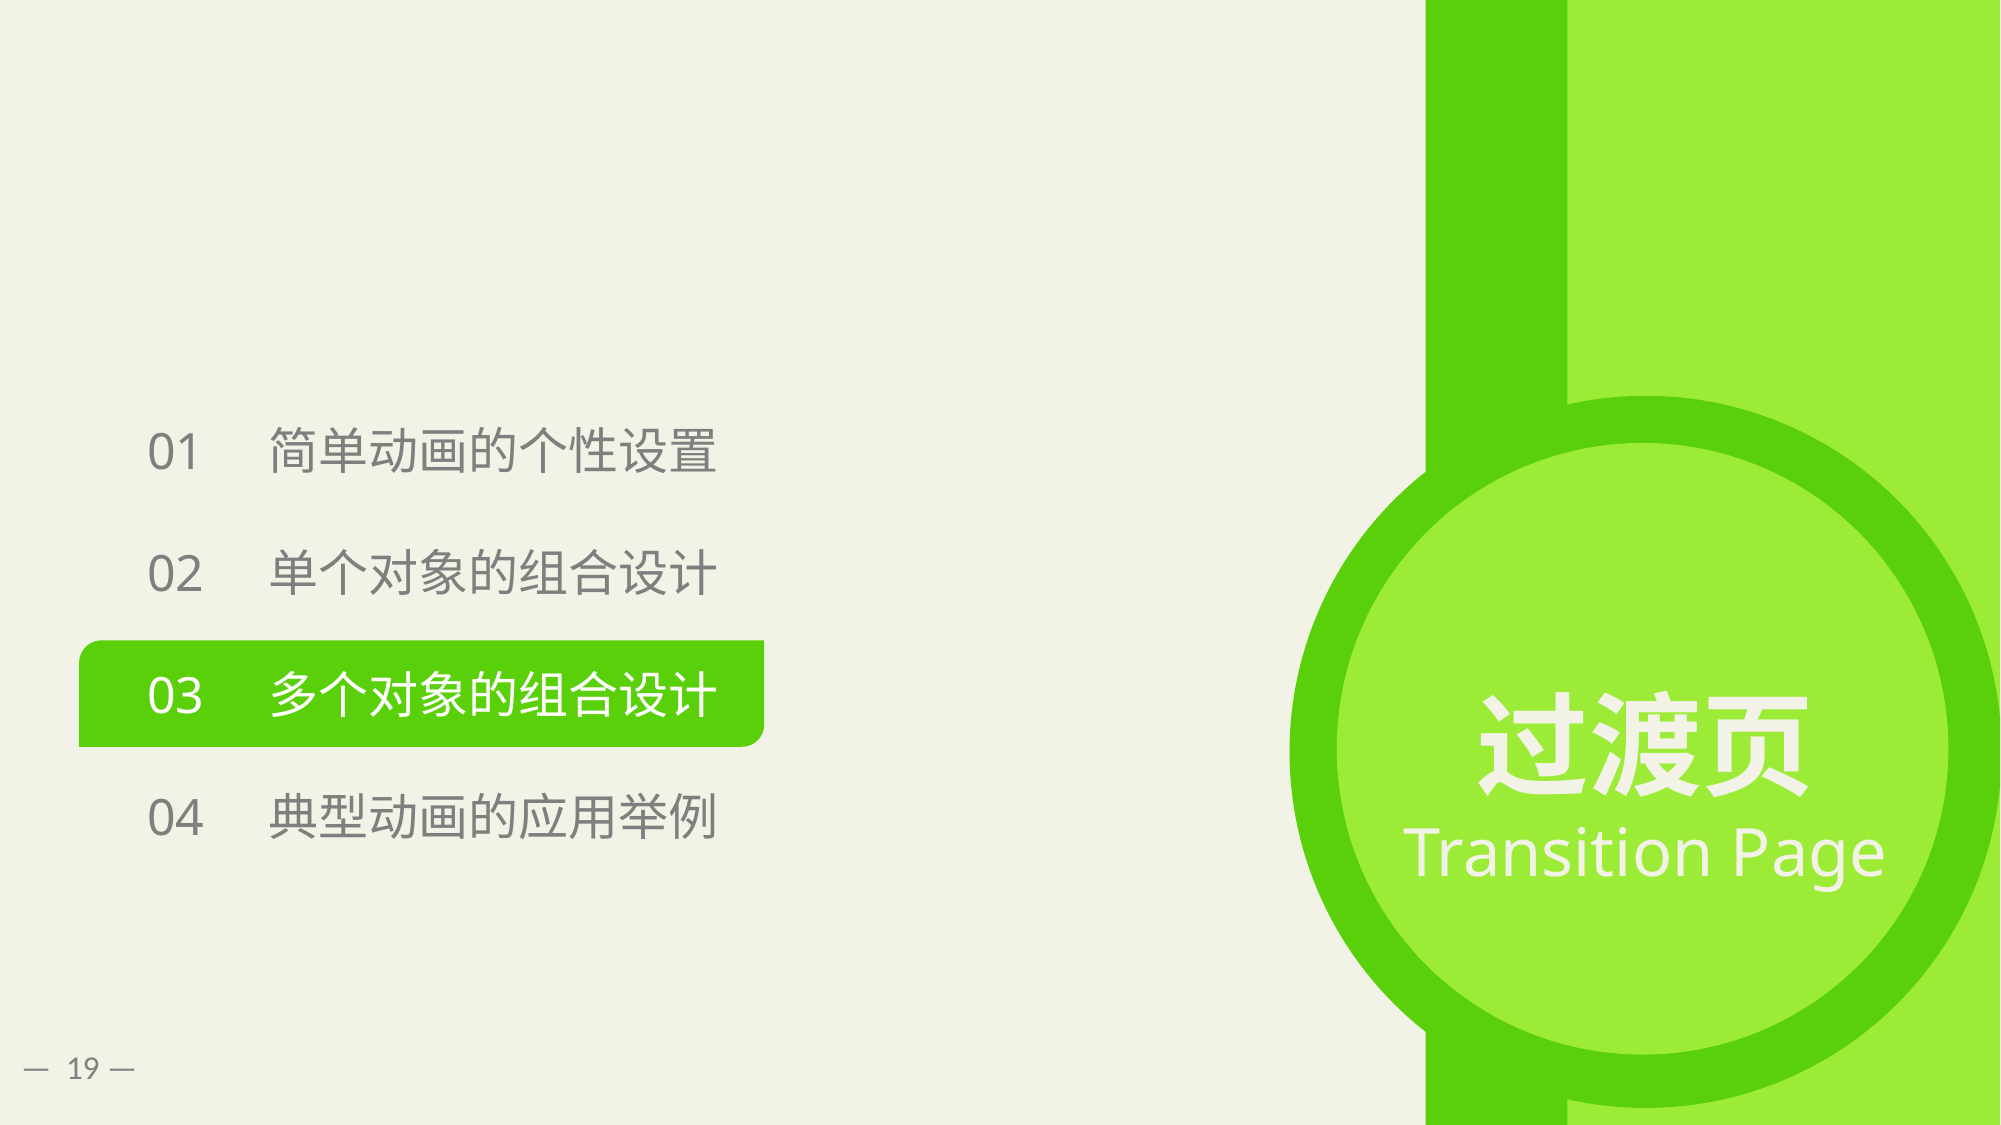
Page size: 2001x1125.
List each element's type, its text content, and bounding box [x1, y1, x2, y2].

text_box 03 多个对象的组合设计 [147, 663, 777, 724]
text_box [79, 640, 765, 747]
